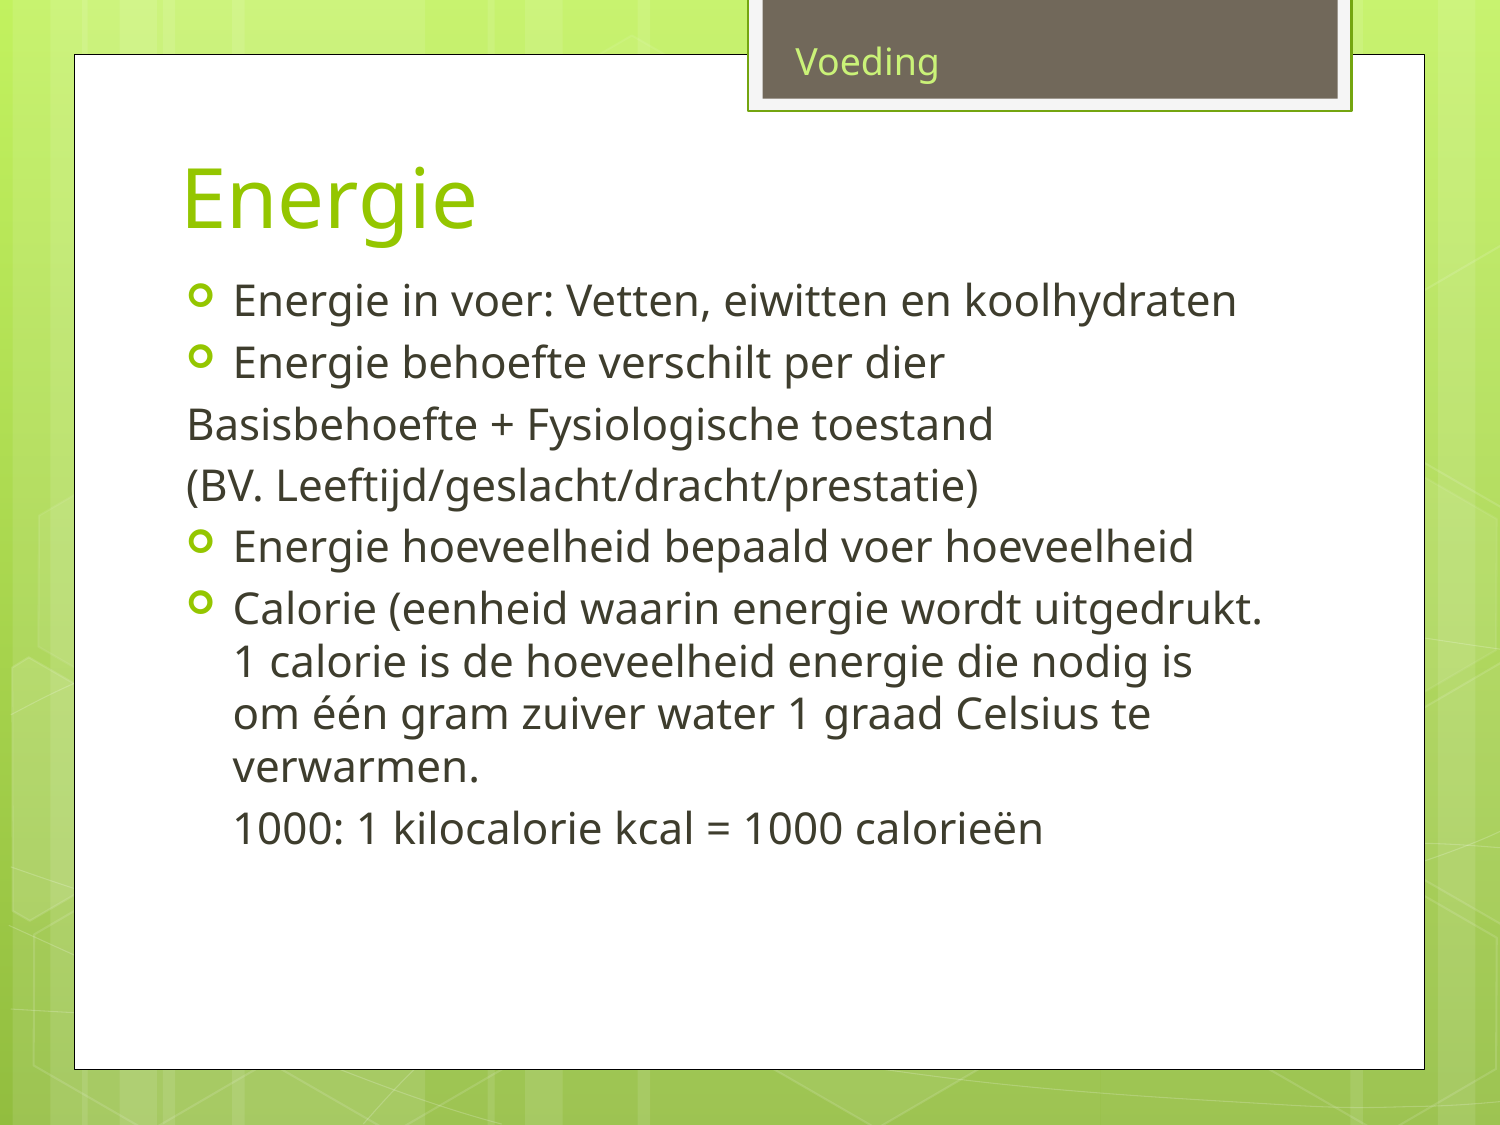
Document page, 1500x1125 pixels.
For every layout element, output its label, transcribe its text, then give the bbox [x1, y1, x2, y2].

title Energie [165, 64, 1318, 253]
list Energie in voer: Vetten, eiwitten en koolhydraten Energie behoefte verschilt per dier Basisbehoefte + Fysiologische toestand (BV. Leeftijd/geslacht/dracht/prestatie) Energie hoeveelheid bepaald voer hoeveelheid Calorie (eenheid waarin energie wordt uitgedrukt. 1 calorie is de hoeveelheid energie die nodig is om één gram zuiver water 1 graad Celsius te verwarmen. 1000: 1 kilocalorie kcal = 1000 calorieën [159, 265, 1282, 870]
text_box Voeding [780, 30, 956, 91]
